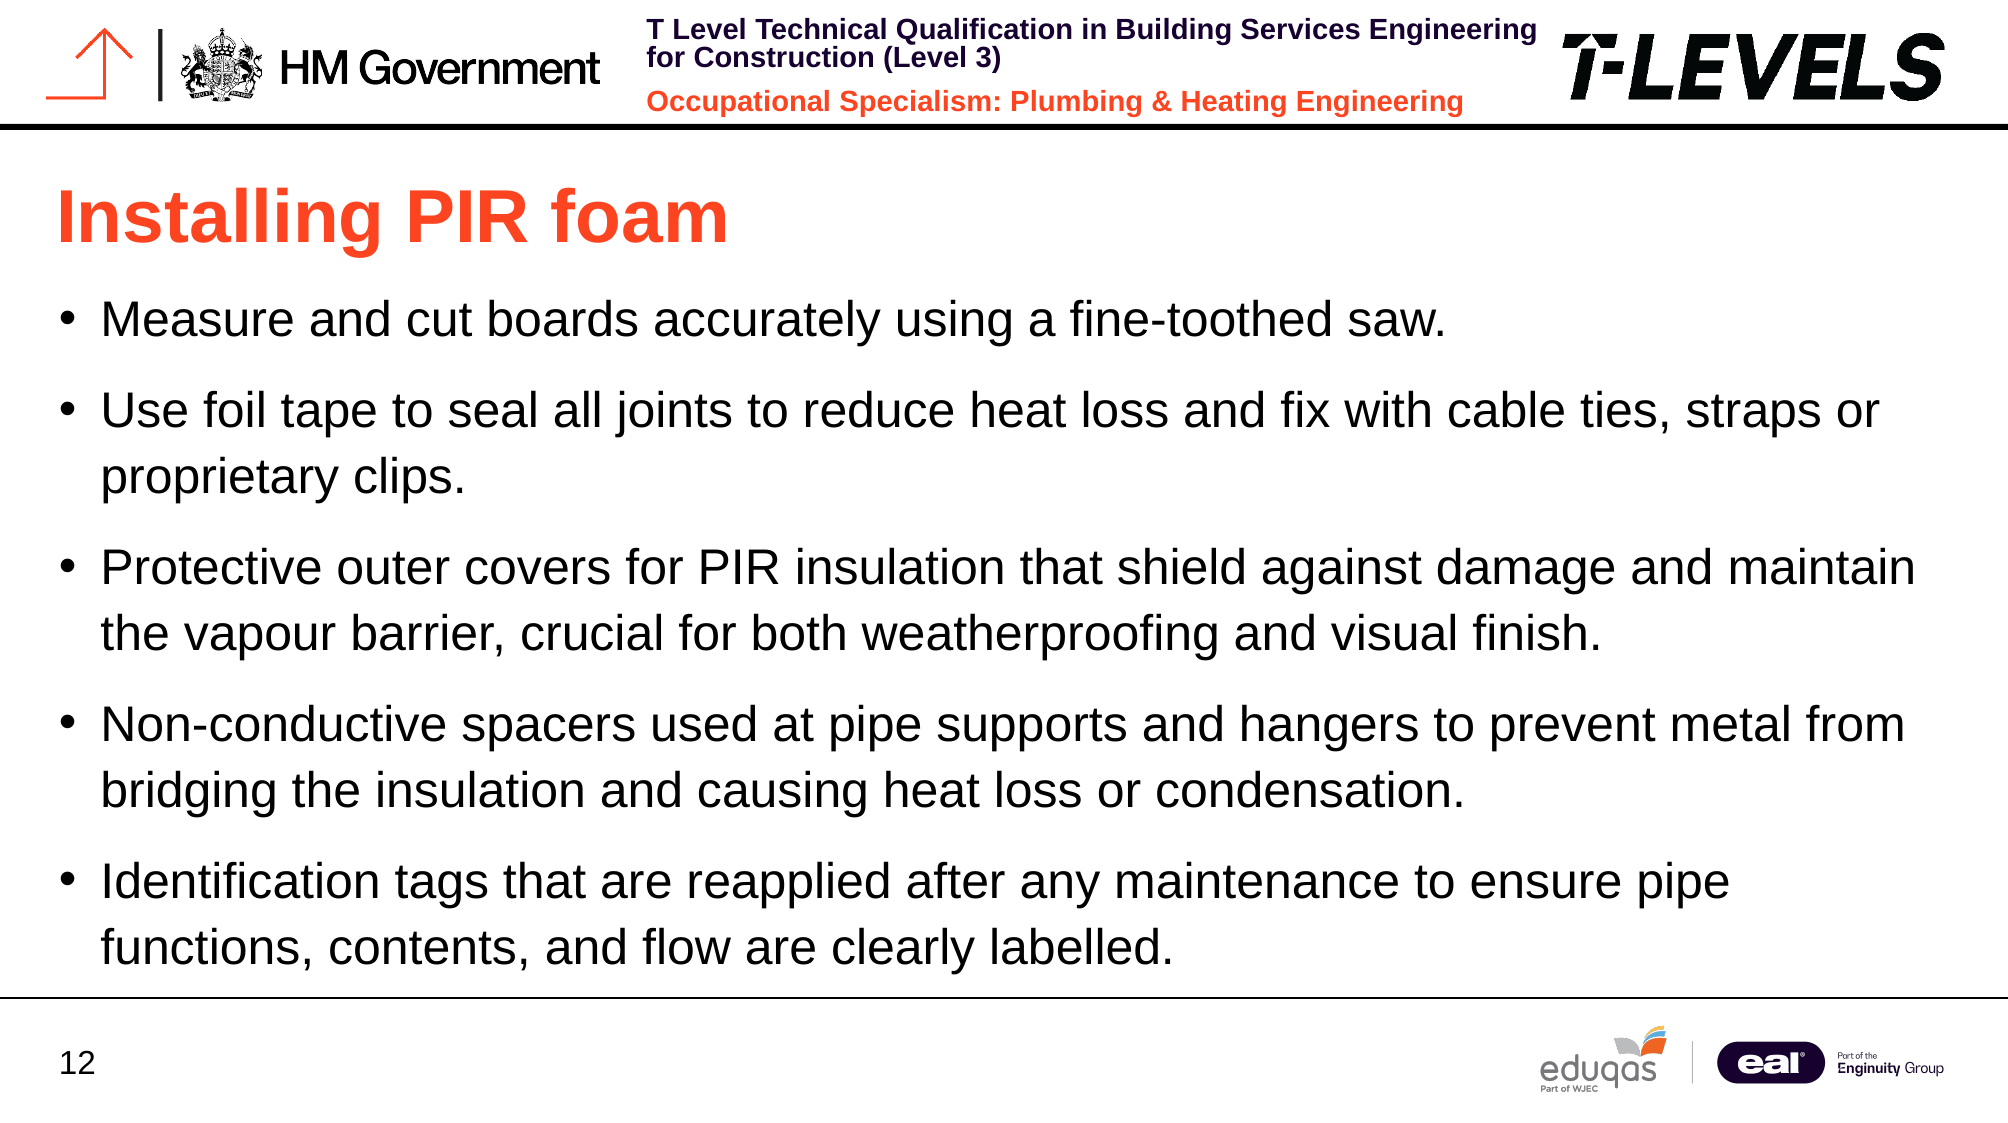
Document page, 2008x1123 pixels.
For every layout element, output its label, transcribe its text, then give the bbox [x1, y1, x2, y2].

picture [1535, 1021, 1949, 1097]
list Measure and cut boards accurately using a fine-toothed saw. Use foil tape to seal all joints to reduce heat loss and fix with cable ties, straps or proprietary clips. Protective outer covers for PIR insulation that shield against damage and maintain the vapour barrier, crucial for both weatherproofing and visual finish. Non-conductive spacers used at pipe supports and hangers to prevent metal from bridging the insulation and causing heat loss or condensation. Identification tags that are reapplied after any maintenance to ensure pipe functions, contents, and flow are clearly labelled. [59, 280, 1933, 975]
picture [158, 28, 600, 102]
title Installing PIR foam [41, 111, 1949, 314]
picture [1543, 25, 1964, 108]
picture [41, 27, 139, 100]
